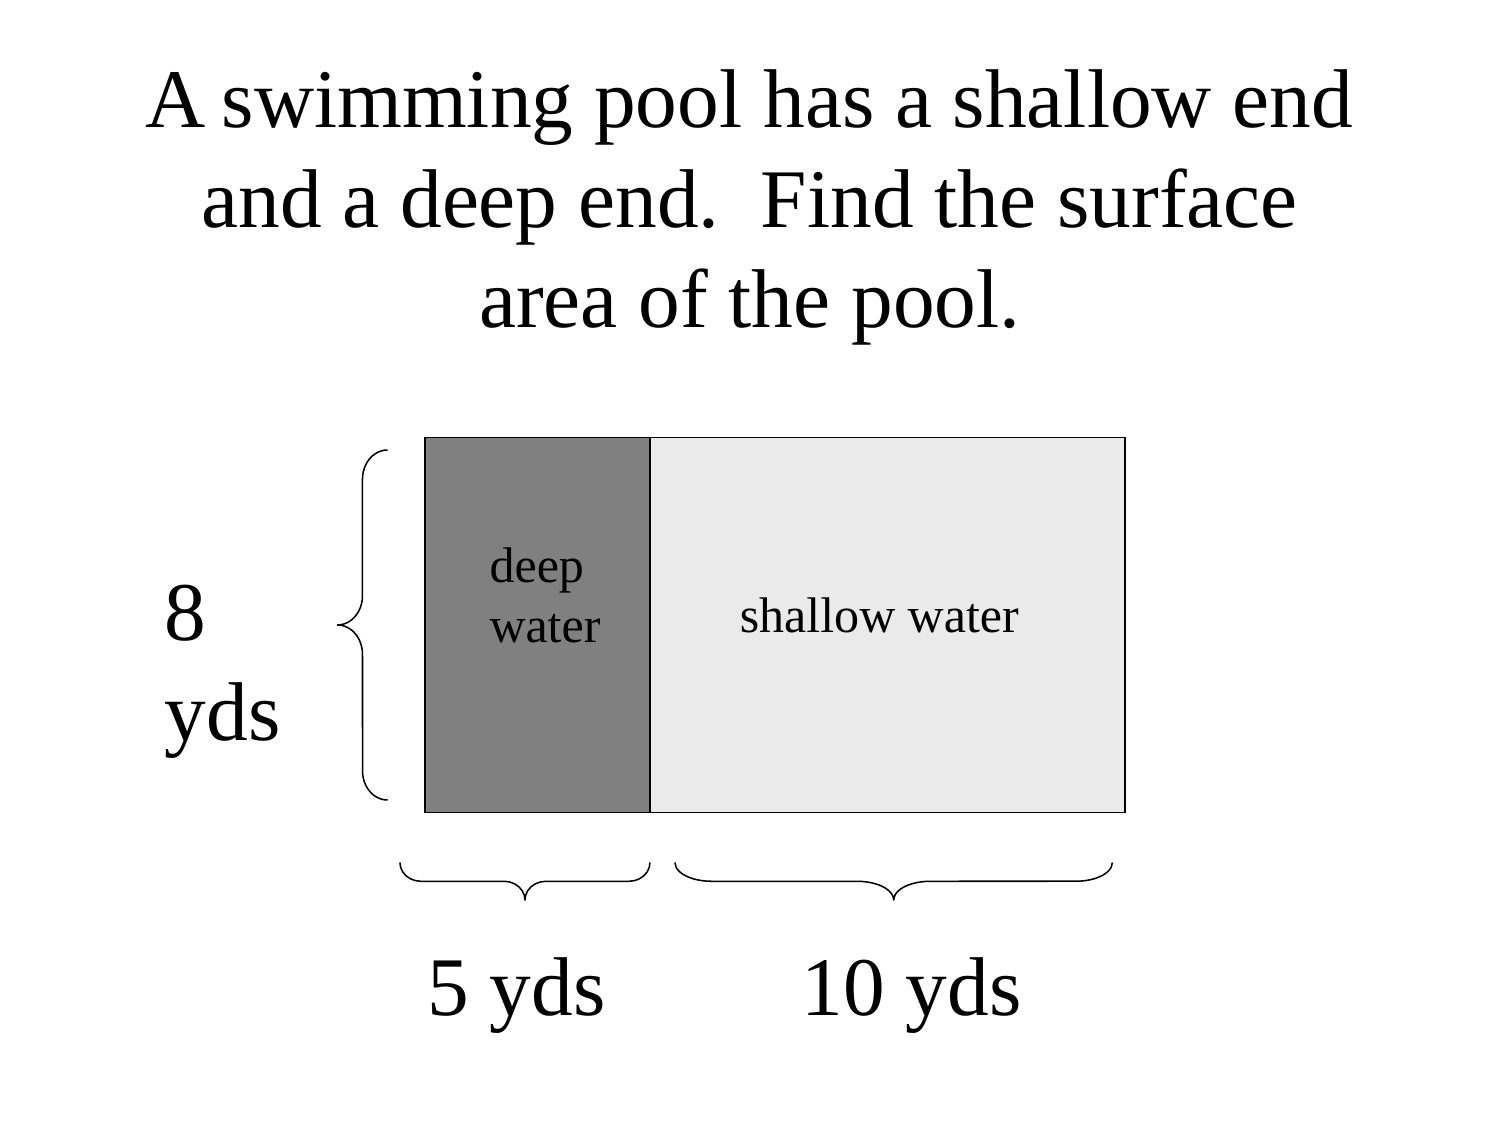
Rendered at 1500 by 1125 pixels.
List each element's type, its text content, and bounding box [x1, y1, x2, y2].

text_box [337, 450, 388, 801]
text_box shallow water [725, 574, 1063, 650]
text_box 8 yds [150, 549, 338, 765]
text_box 5 yds [412, 924, 663, 1040]
text_box deepwater [474, 524, 625, 660]
text_box 10 yds [724, 924, 1188, 1040]
text_box [424, 437, 650, 813]
text_box [399, 862, 650, 901]
title A swimming pool has a shallow end and a deep end. Find the surface area of the pool. [112, 99, 1388, 288]
text_box [650, 437, 1125, 813]
text_box [674, 862, 1113, 901]
